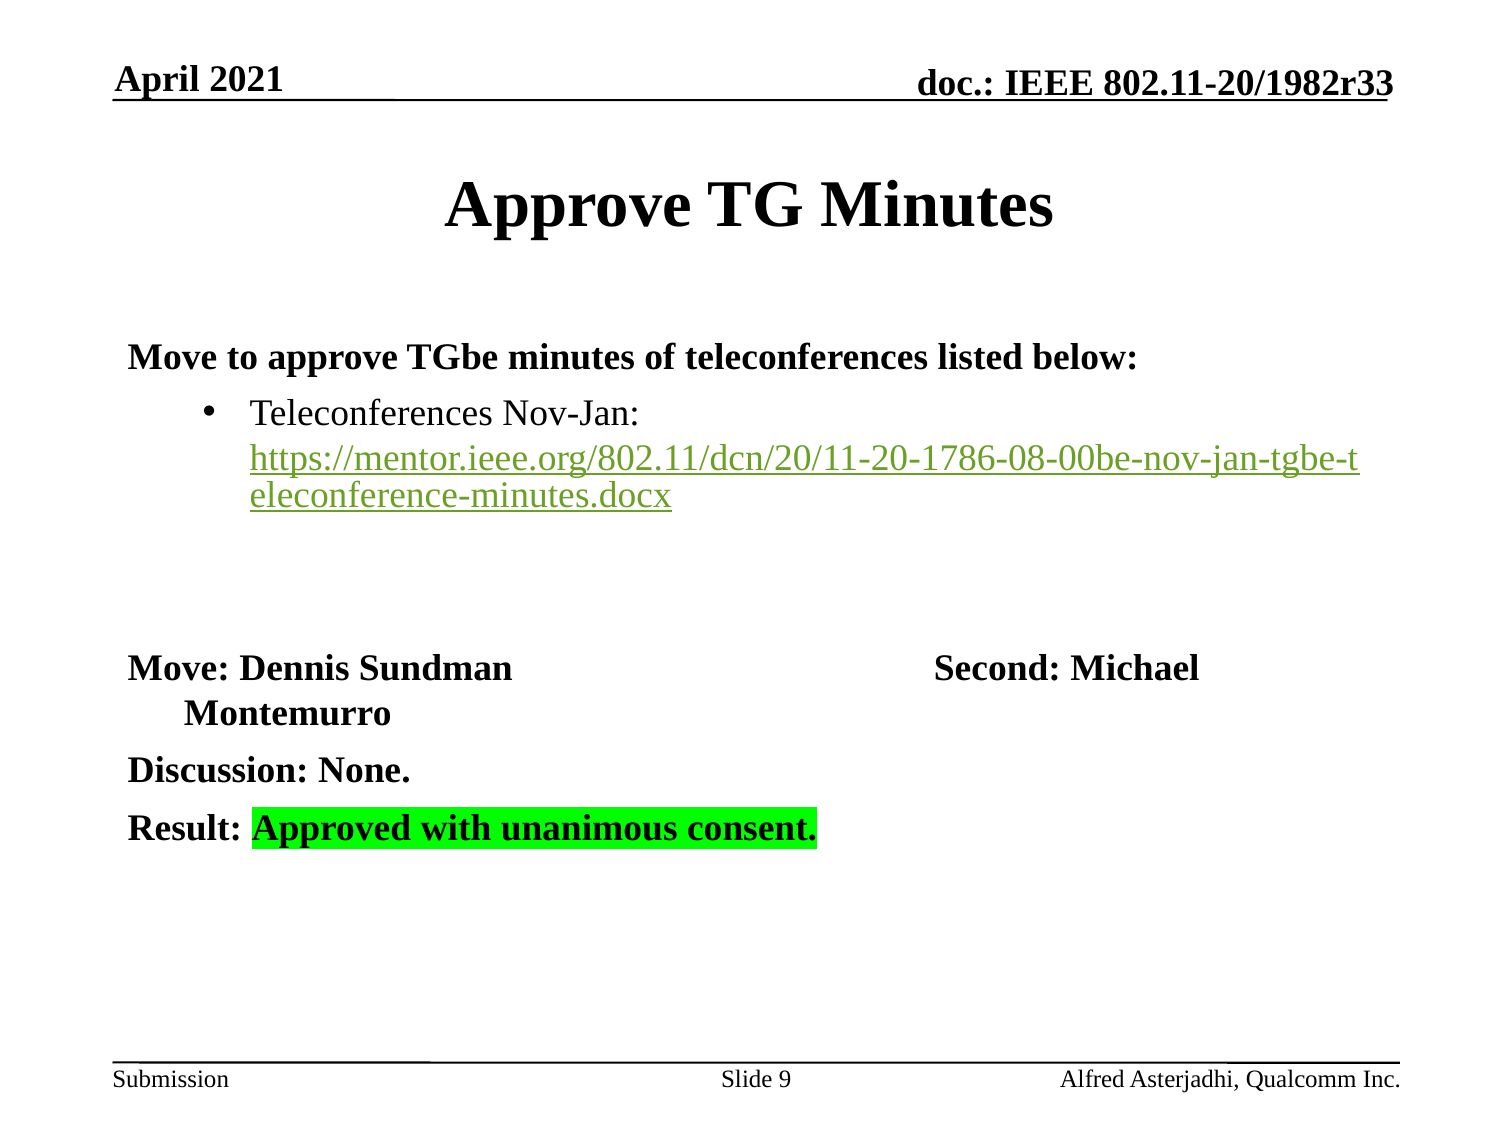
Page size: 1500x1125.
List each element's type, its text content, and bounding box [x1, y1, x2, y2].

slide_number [114, 54, 423, 100]
slide_number Slide 9 [712, 1061, 800, 1123]
title Approve TG Minutes [112, 112, 1388, 288]
list Move to approve TGbe minutes of teleconferences listed below: Teleconferences Nov-Jan: https://mentor.ieee.org/802.11/dcn/20/11-20-1786-08-00be-nov-jan-tgbe-teleconference-minutes.docx Move: Dennis Sundman Second: Michael Montemurro Discussion: None. Result: Approved with unanimous consent. [112, 324, 1388, 1000]
footer Alfred Asterjadhi, Qualcomm Inc. [878, 1061, 1402, 1093]
